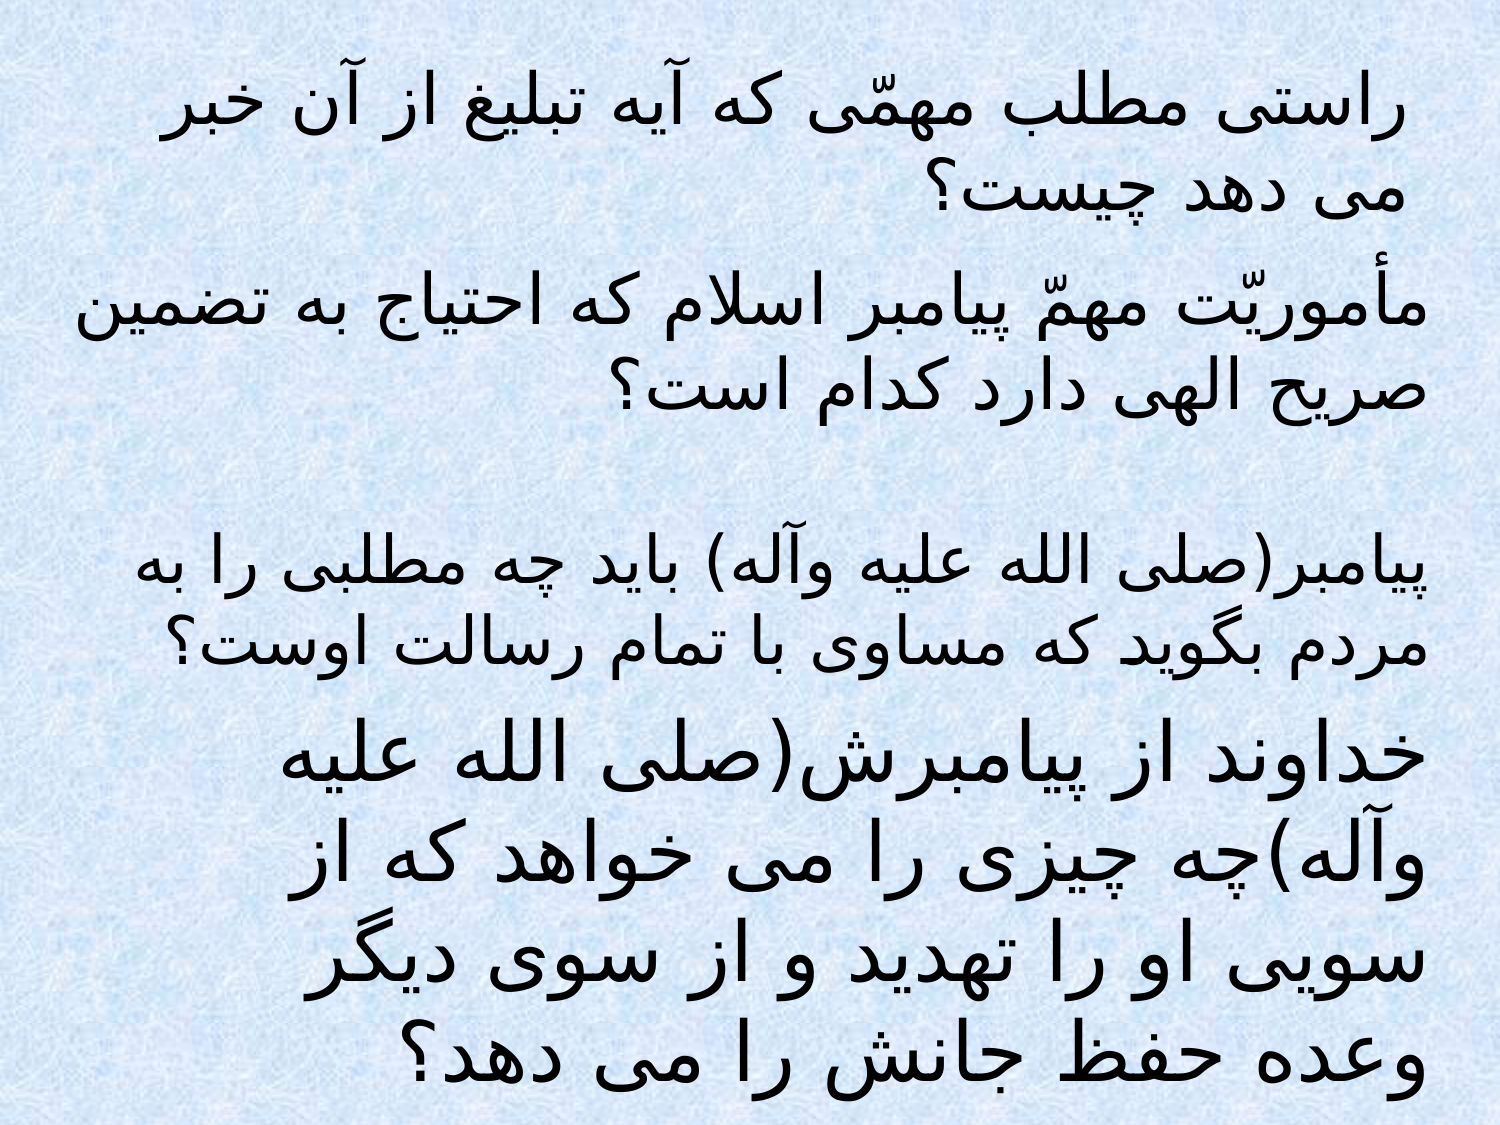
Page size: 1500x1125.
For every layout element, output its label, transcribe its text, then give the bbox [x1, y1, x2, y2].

text_box خداوند از پيامبرش(صلى الله عليه وآله)چه چيزى را مى خواهد كه از سويى او را تهديد و از سوى ديگر وعده حفظ جانش را مى دهد؟ [96, 775, 1447, 1022]
text_box پيامبر(صلى الله عليه وآله) بايد چه مطلبى را به مردم بگويد كه مساوى با تمام رسالت اوست؟ [96, 503, 1447, 691]
title راستى مطلب مهمّى كه آيه تبليغ از آن خبر مى دهد چيست؟ [75, 45, 1425, 233]
text_box مأموريّت مهمّ پيامبر اسلام كه احتياج به تضمين صريح الهى دارد كدام است؟ [53, 245, 1447, 433]
picture [0, 0, 1500, 1125]
